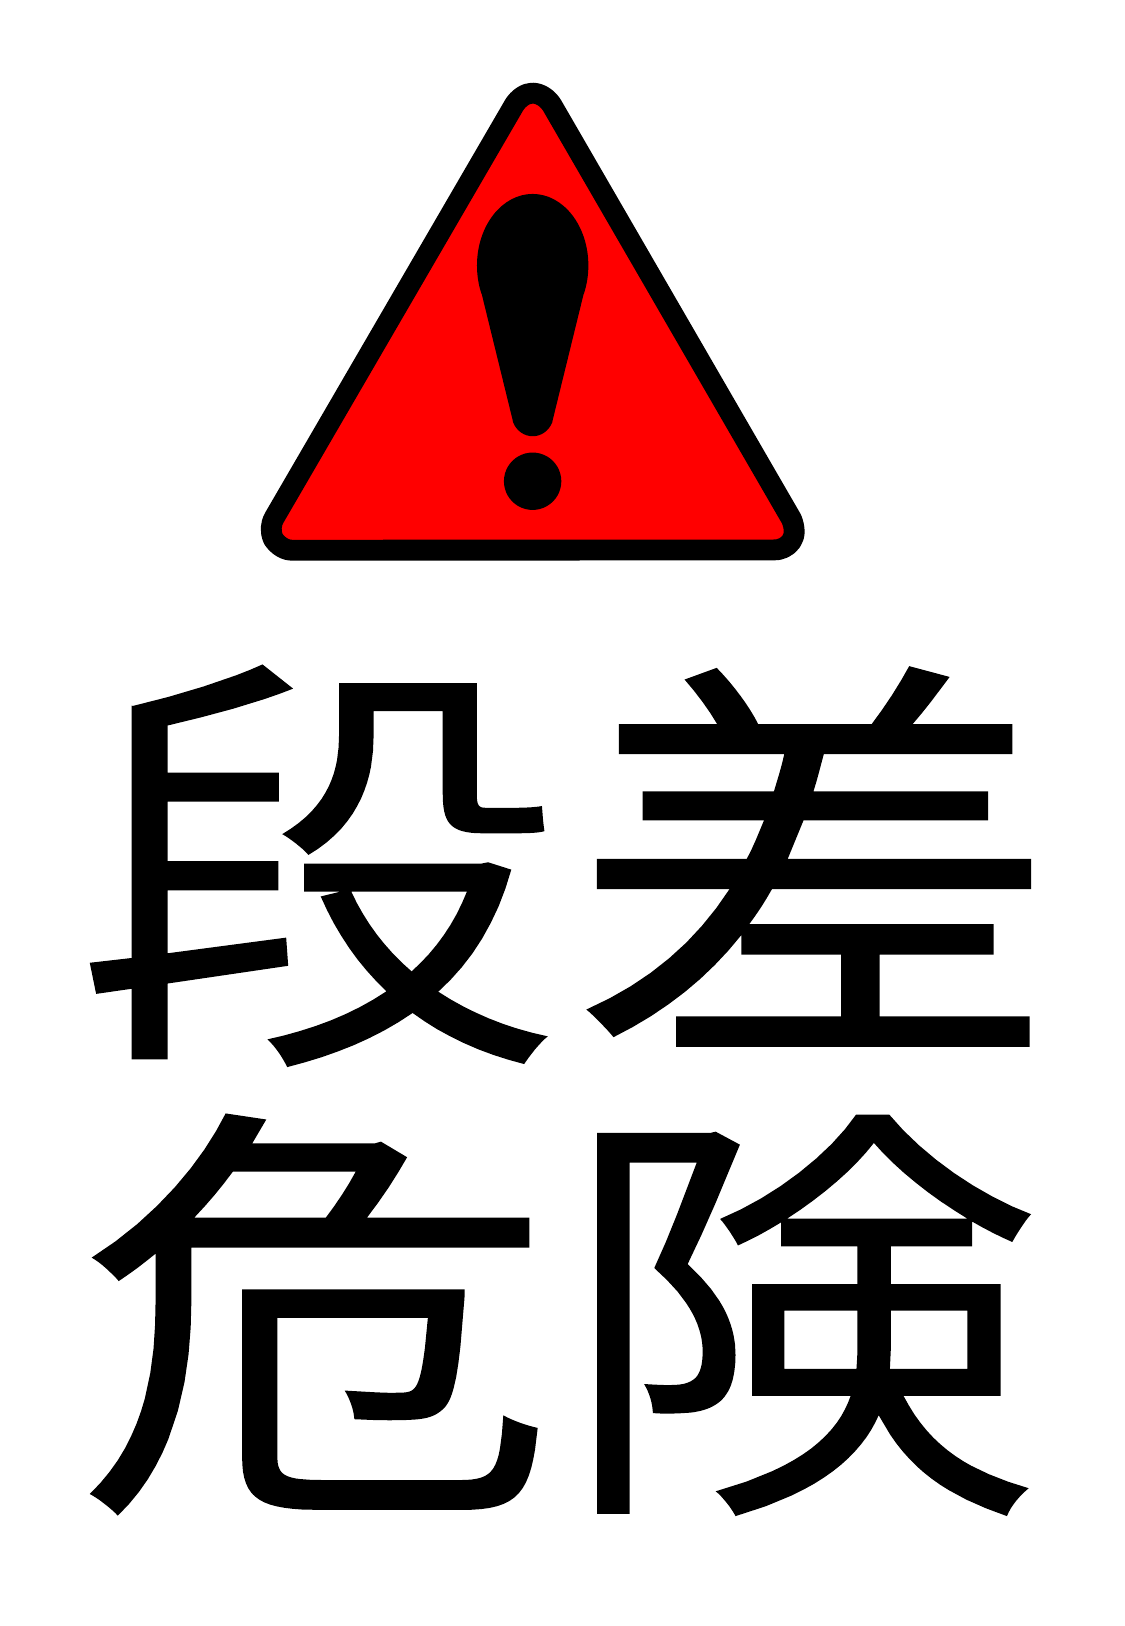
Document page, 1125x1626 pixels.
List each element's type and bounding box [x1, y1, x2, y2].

text_box [270, 92, 795, 551]
text_box [89, 664, 1032, 1517]
